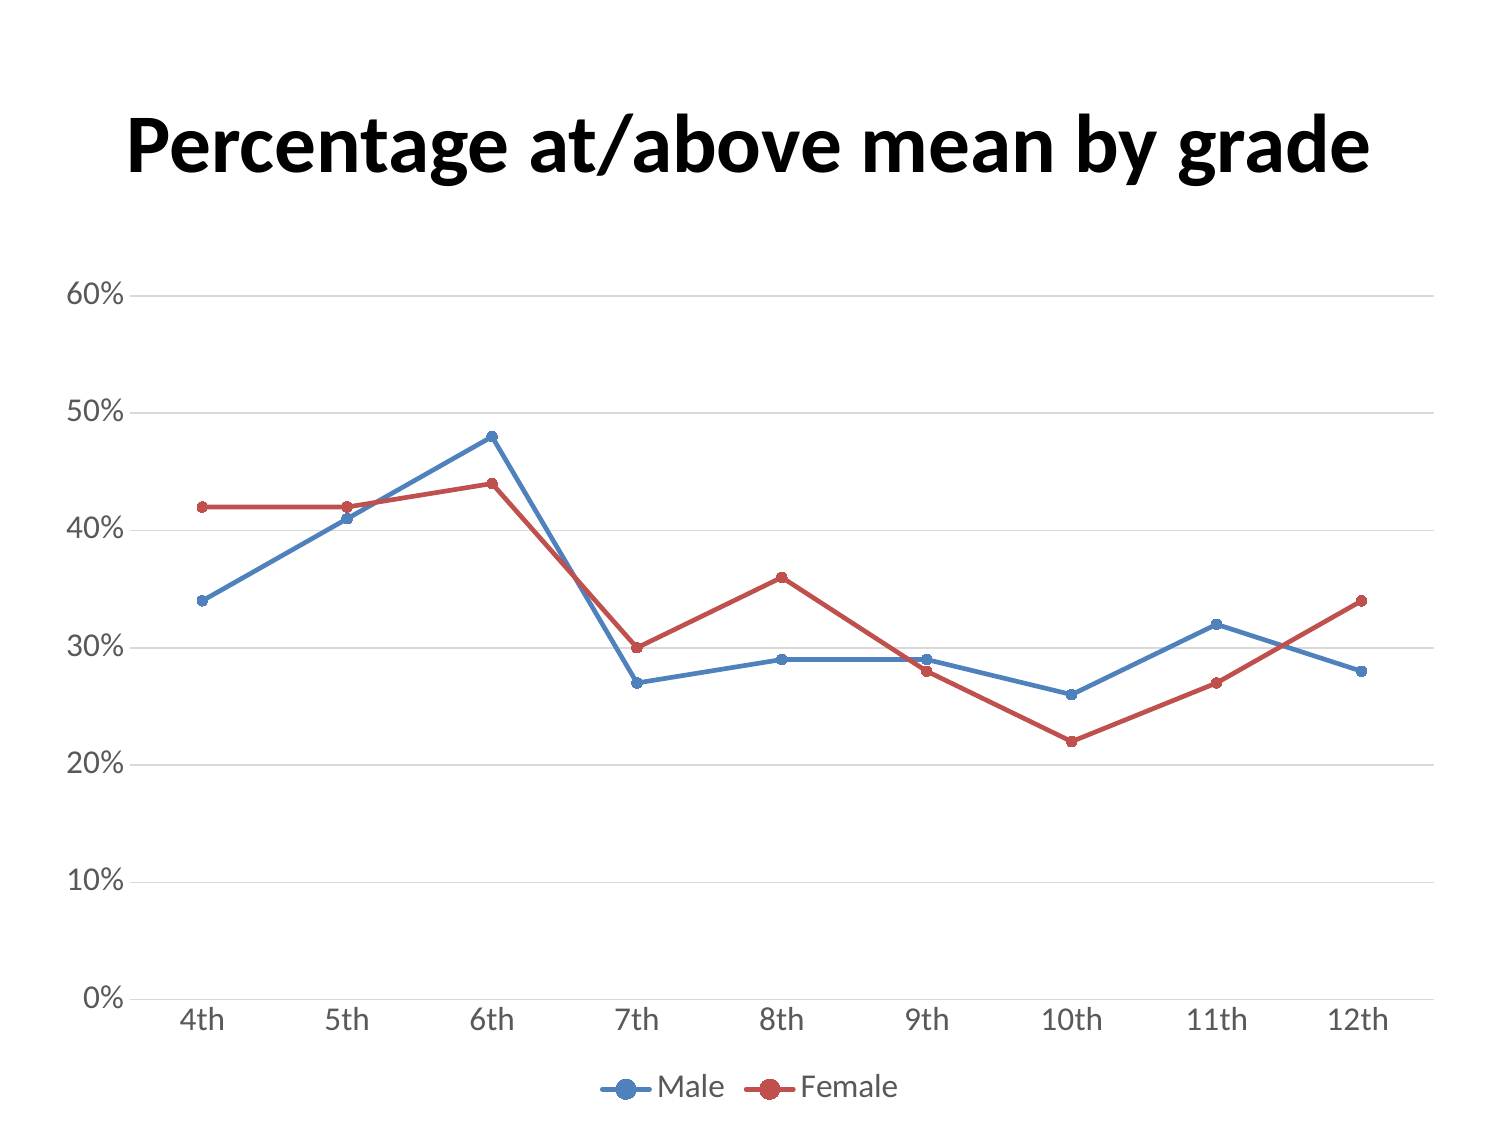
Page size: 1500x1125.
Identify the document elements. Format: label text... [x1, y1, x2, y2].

chart [37, 262, 1463, 1113]
title Percentage at/above mean by grade [75, 45, 1425, 233]
